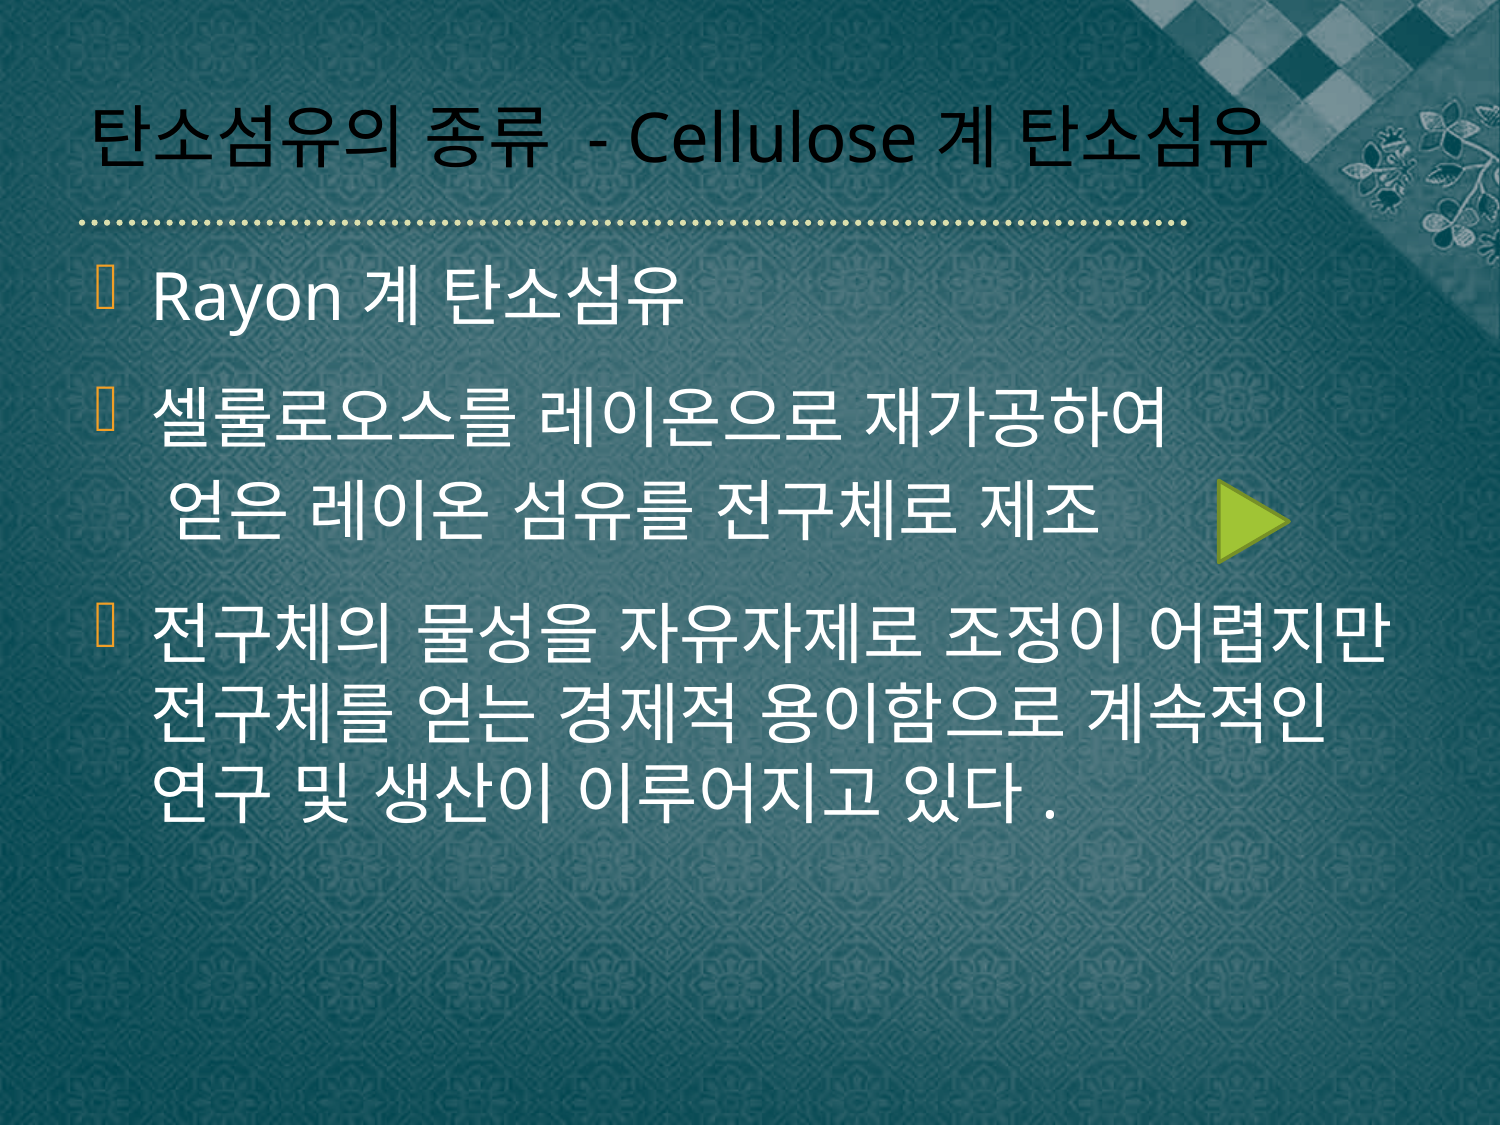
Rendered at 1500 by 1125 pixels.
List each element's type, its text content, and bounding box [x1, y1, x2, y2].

title 탄소섬유의 종류 - Cellulose계 탄소섬유 [75, 58, 1424, 211]
text_box [1216, 478, 1291, 565]
list Rayon계 탄소섬유 셀룰로오스를 레이온으로 재가공하여 얻은 레이온 섬유를 전구체로 제조 전구체의 물성을 자유자제로 조정이 어렵지만 전구체를 얻는 경제적 용이함으로 계속적인 연구 및 생산이 이루어지고 있다. [79, 246, 1430, 1005]
